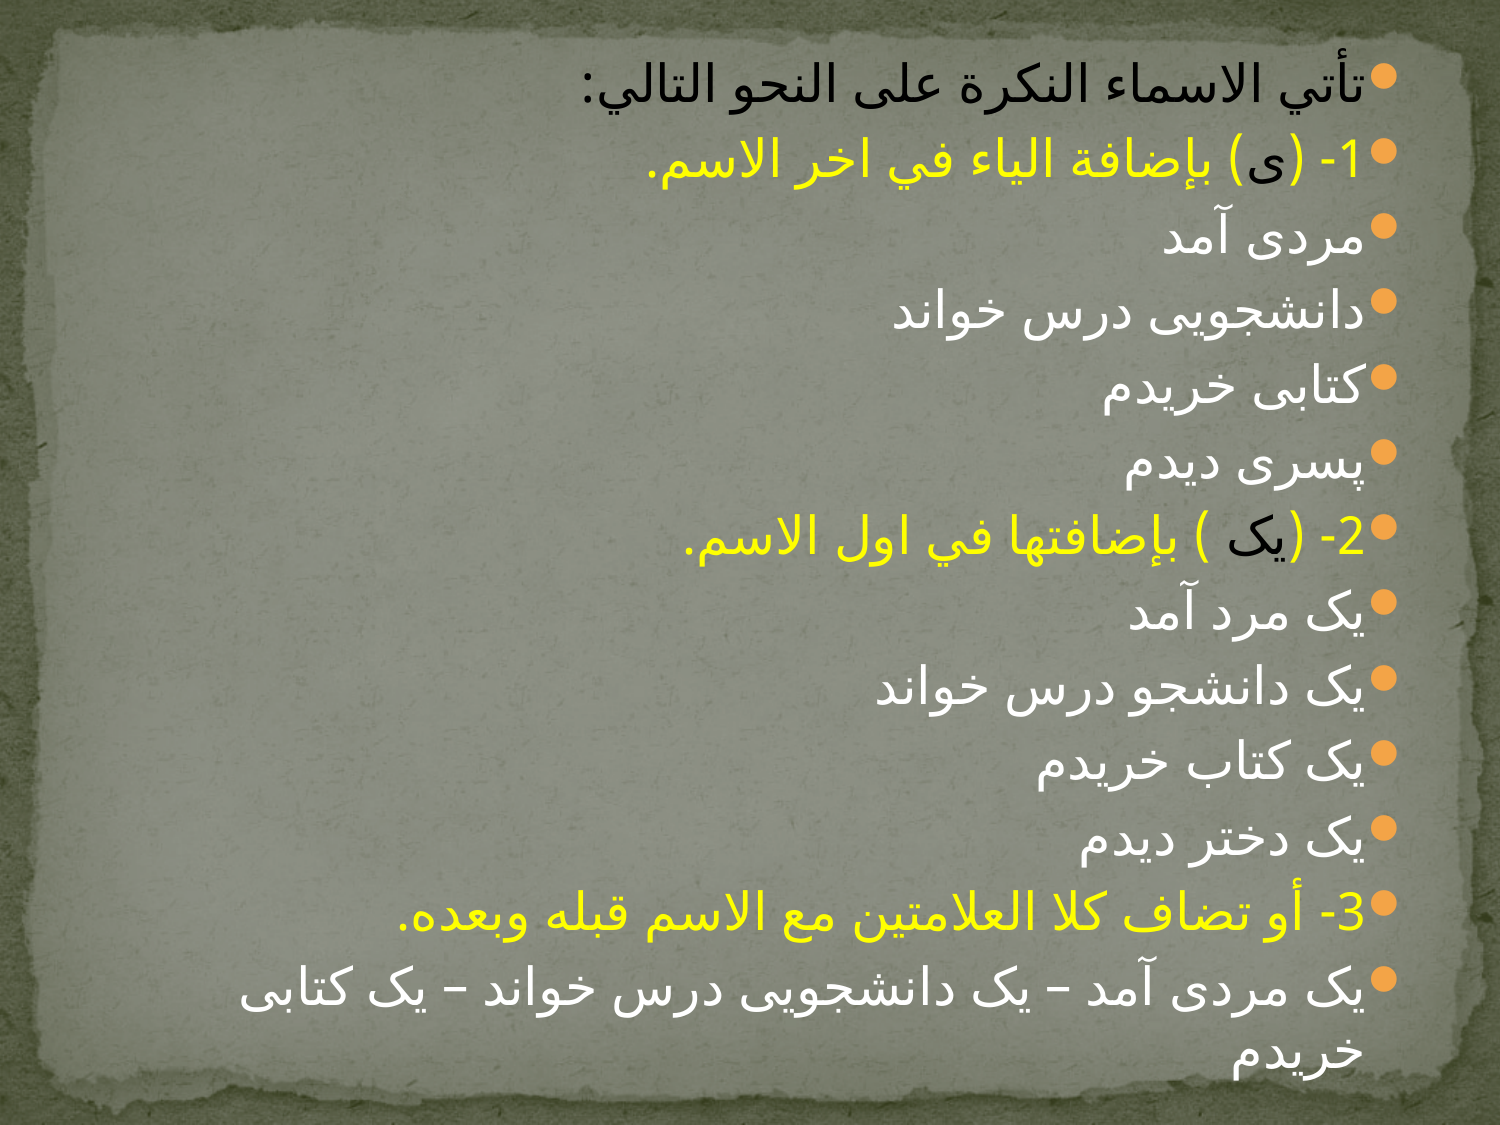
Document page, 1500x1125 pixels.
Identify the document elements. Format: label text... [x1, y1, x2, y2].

list تأتي الاسماء النكرة على النحو التالي: 1- (ى) بإضافة الياء في اخر الاسم. مردی آمد دانشجویی درس خواند کتابی خریدم پسری دیدم 2- (یک ) بإضافتها في اول الاسم. یک مرد آمد یک دانشجو درس خواند یک کتاب خریدم یک دختر دیدم 3- أو تضاف كلا العلامتين مع الاسم قبله وبعده. یک مردی آمد – یک دانشجویی درس خواند – یک کتابی خریدم [75, 42, 1425, 1094]
